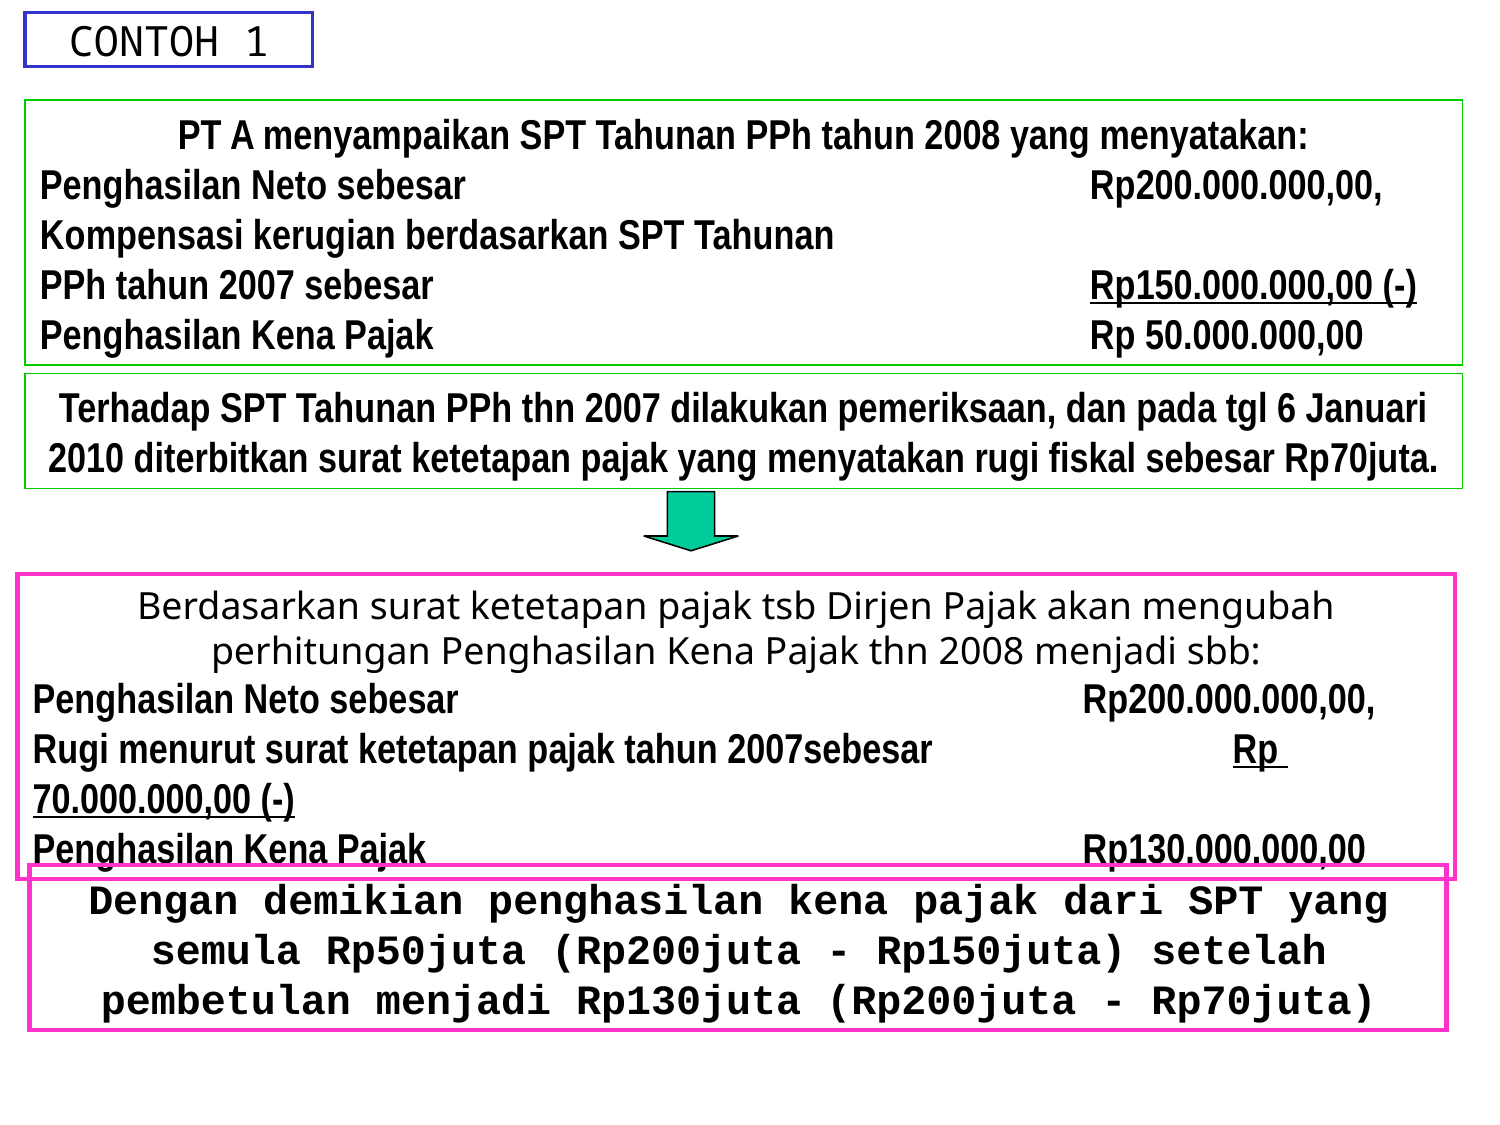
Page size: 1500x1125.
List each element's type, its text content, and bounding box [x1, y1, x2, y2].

text_box Berdasarkan surat ketetapan pajak tsb Dirjen Pajak akan mengubah perhitungan Penghasilan Kena Pajak thn 2008 menjadi sbb: Penghasilan Neto sebesar Rp200.000.000,00, Rugi menurut surat ketetapan pajak tahun 2007sebesar Rp 70.000.000,00 (-) Penghasilan Kena Pajak Rp130.000.000,00 [17, 574, 1456, 880]
text_box PT A menyampaikan SPT Tahunan PPh tahun 2008 yang menyatakan: Penghasilan Neto sebesar Rp200.000.000,00, Kompensasi kerugian berdasarkan SPT Tahunan PPh tahun 2007 sebesar Rp150.000.000,00 (-) Penghasilan Kena Pajak Rp 50.000.000,00 [24, 99, 1463, 366]
text_box Terhadap SPT Tahunan PPh thn 2007 dilakukan pemeriksaan, dan pada tgl 6 Januari 2010 diterbitkan surat ketetapan pajak yang menyatakan rugi fiskal sebesar Rp70juta. [24, 373, 1463, 489]
text_box [643, 491, 739, 551]
text_box Dengan demikian penghasilan kena pajak dari SPT yang semula Rp50juta (Rp200juta - Rp150juta) setelah pembetulan menjadi Rp130juta (Rp200juta - Rp70juta) [29, 865, 1447, 1031]
title CONTOH 1 [24, 12, 314, 67]
